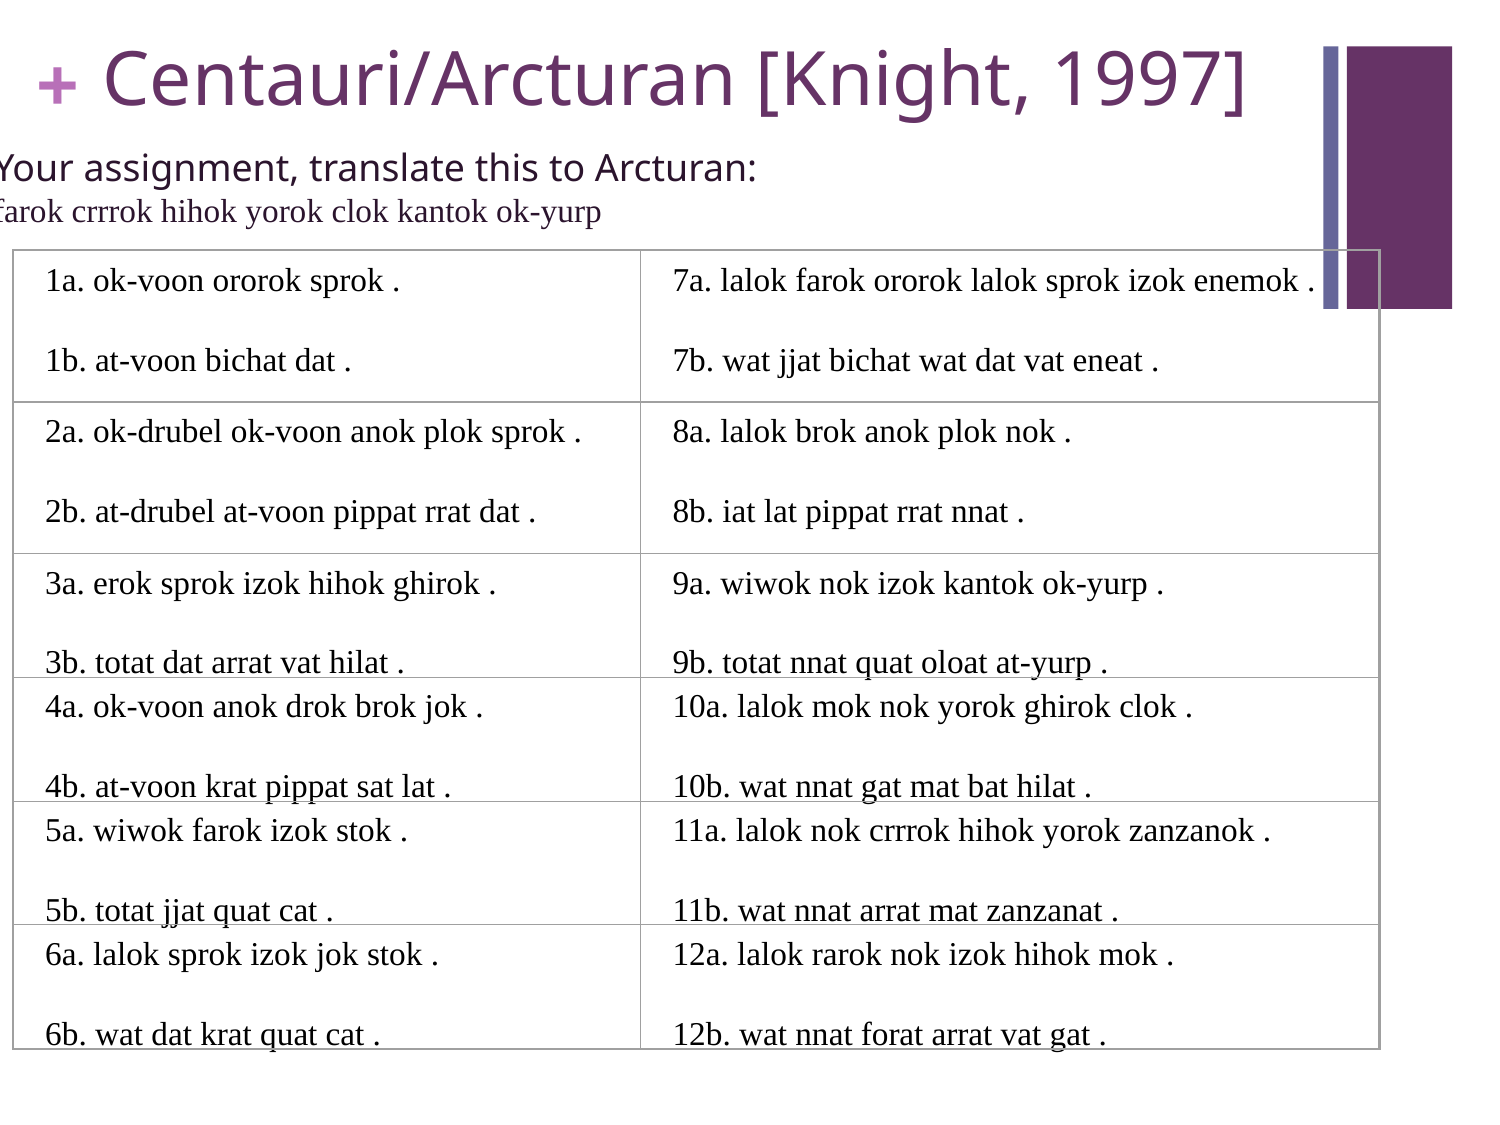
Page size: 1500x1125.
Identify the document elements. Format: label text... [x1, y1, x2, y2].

title Centauri/Arcturan [Knight, 1997] [87, 22, 1475, 161]
text_box Your assignment, translate this to Arcturan: farok crrrok hihok yorok clok kantok ok-yurp [0, 136, 812, 237]
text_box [11, 249, 1381, 1050]
